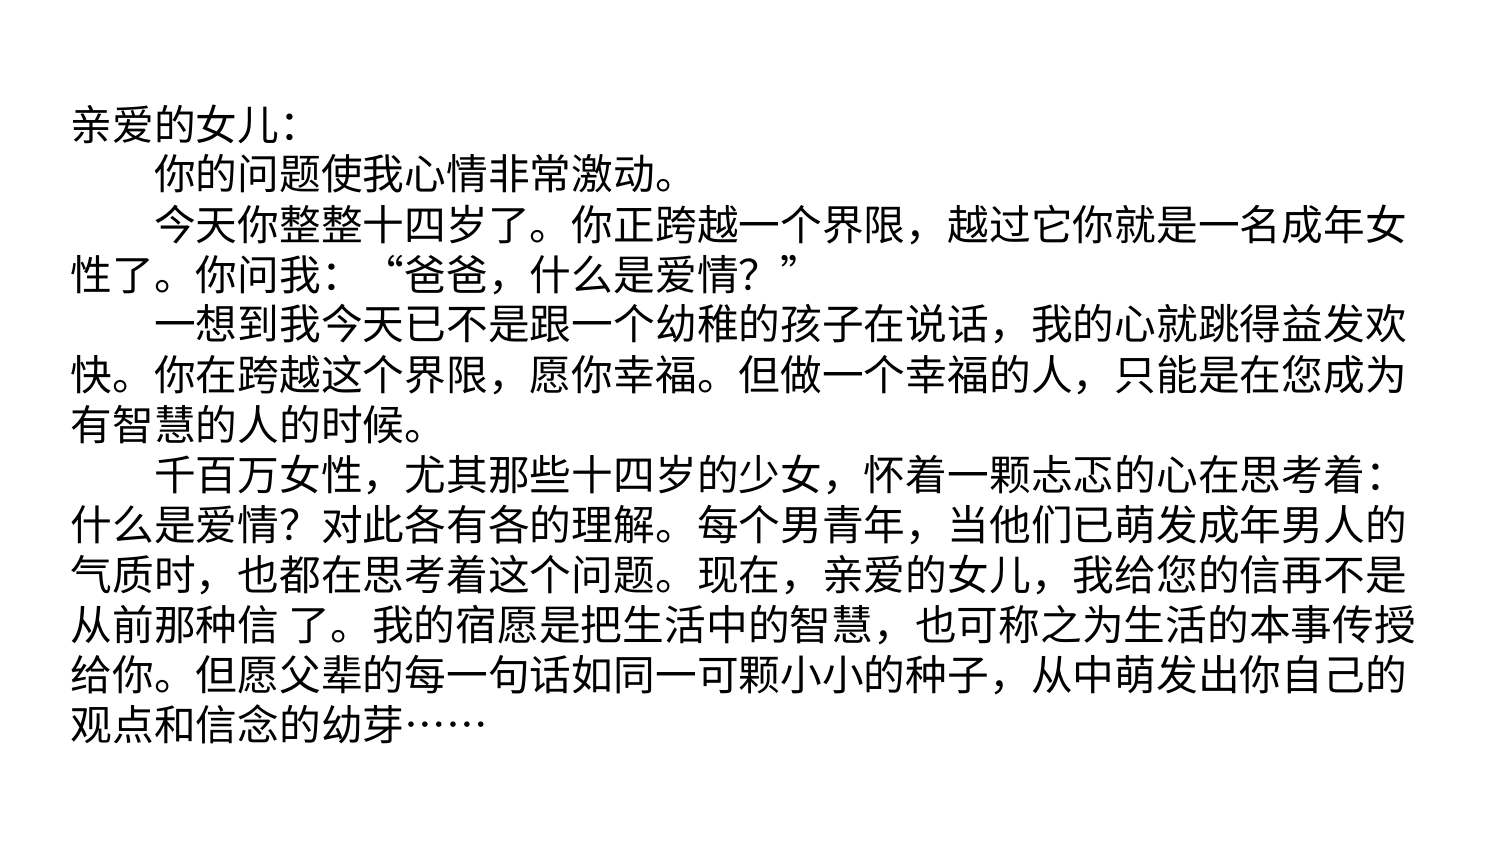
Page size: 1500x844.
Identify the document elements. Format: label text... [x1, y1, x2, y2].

text_box 亲爱的女儿： 你的问题使我心情非常激动。 今天你整整十四岁了。你正跨越一个界限，越过它你就是一名成年女性了。你问我：“爸爸，什么是爱情？” 一想到我今天已不是跟一个幼稚的孩子在说话，我的心就跳得益发欢快。你在跨越这个界限，愿你幸福。但做一个幸福的人，只能是在您成为有智慧的人的时候。 千百万女性，尤其那些十四岁的少女，怀着一颗忐忑的心在思考着：什么是爱情？对此各有各的理解。每个男青年，当他们已萌发成年男人的气质时，也都在思考着这个问题。现在，亲爱的女儿，我给您的信再不是从前那种信 了。我的宿愿是把生活中的智慧，也可称之为生活的本事传授给你。但愿父辈的每一句话如同一可颗小小的种子，从中萌发出你自己的观点和信念的幼芽…… [55, 90, 1432, 756]
